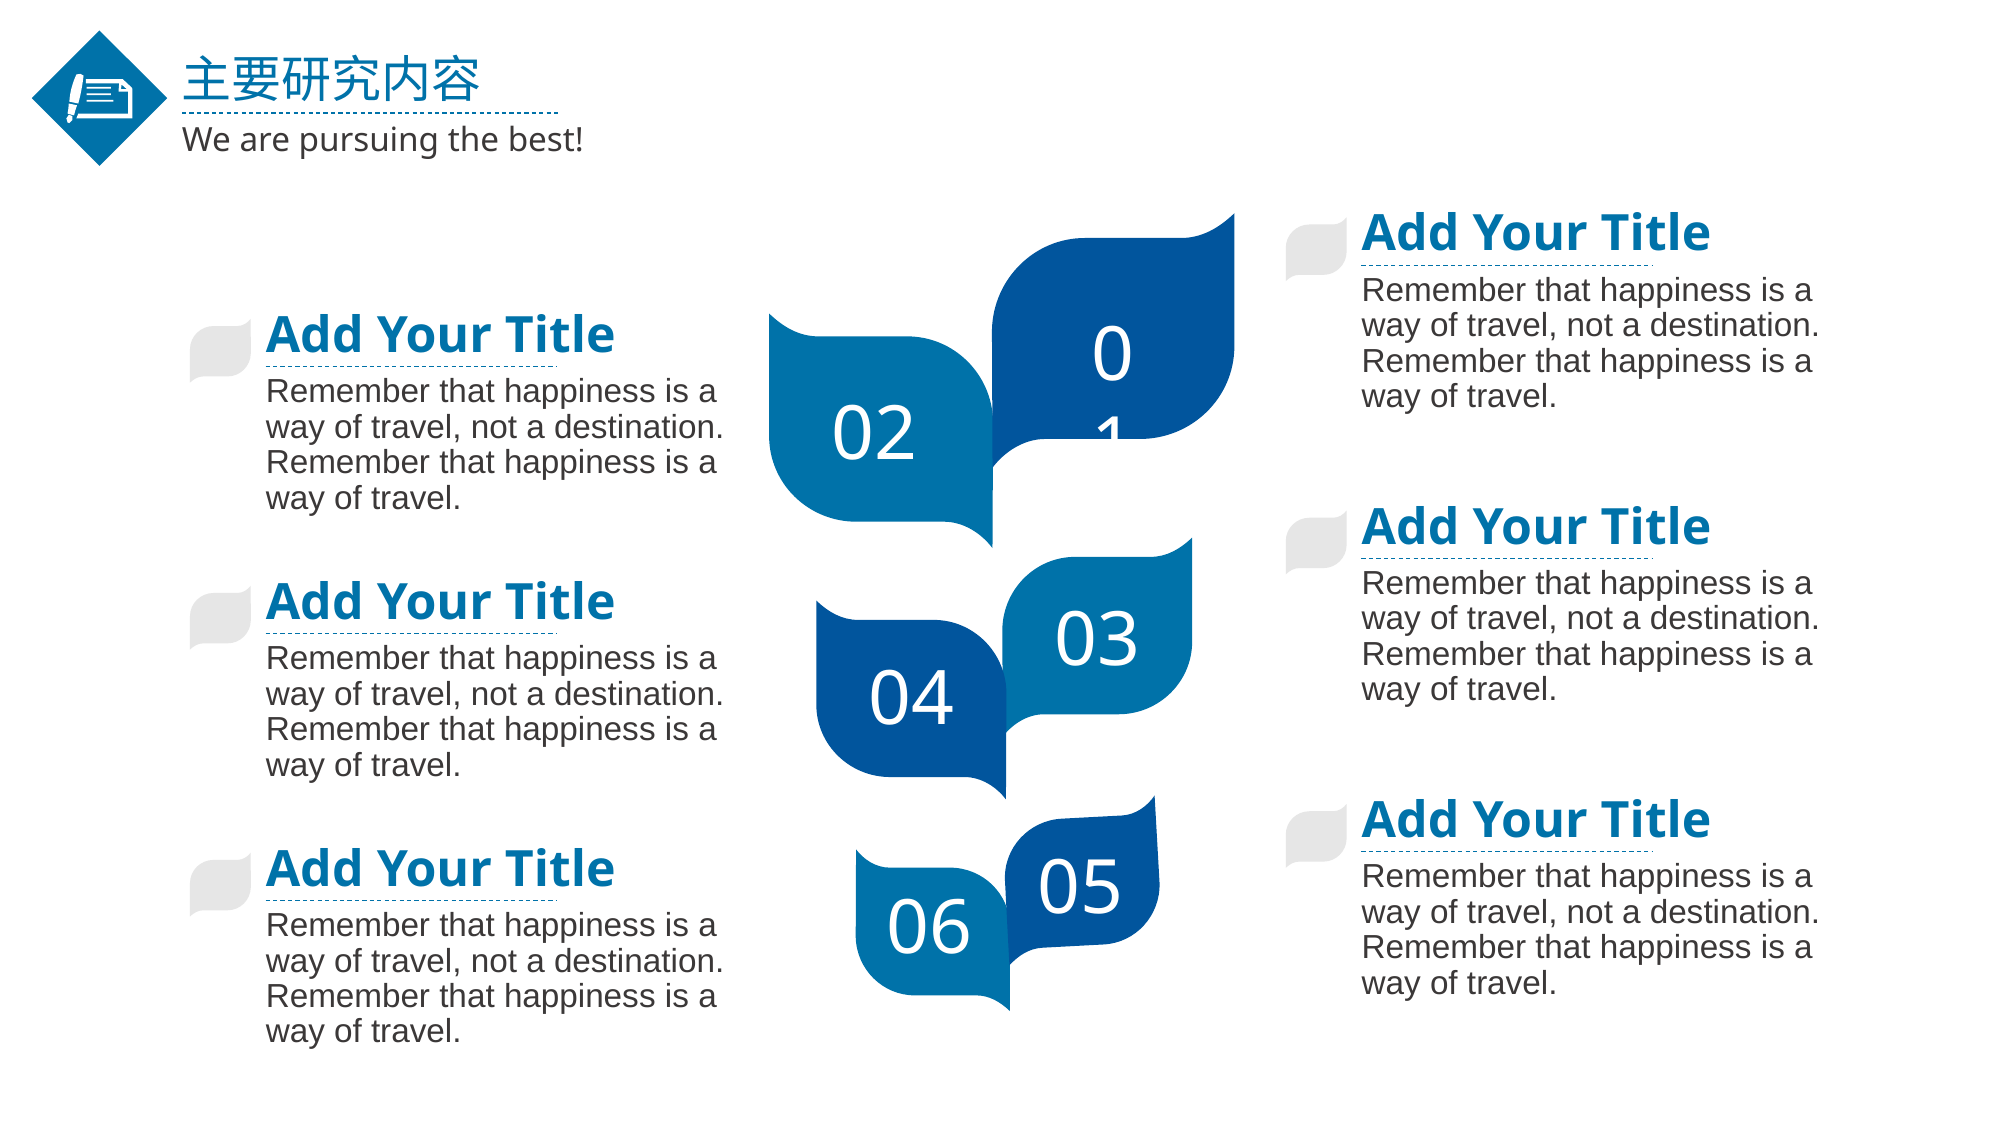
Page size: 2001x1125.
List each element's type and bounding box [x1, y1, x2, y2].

text_box [1285, 486, 1860, 717]
text_box [991, 213, 1235, 468]
text_box [190, 828, 764, 1059]
text_box [31, 30, 673, 166]
text_box [769, 313, 994, 549]
text_box [855, 849, 1010, 1012]
text_box [816, 600, 1007, 800]
text_box [190, 294, 764, 525]
text_box [1001, 803, 1163, 958]
text_box [1285, 780, 1860, 1011]
text_box [1285, 193, 1860, 424]
text_box [1002, 537, 1193, 737]
text_box [190, 561, 764, 792]
